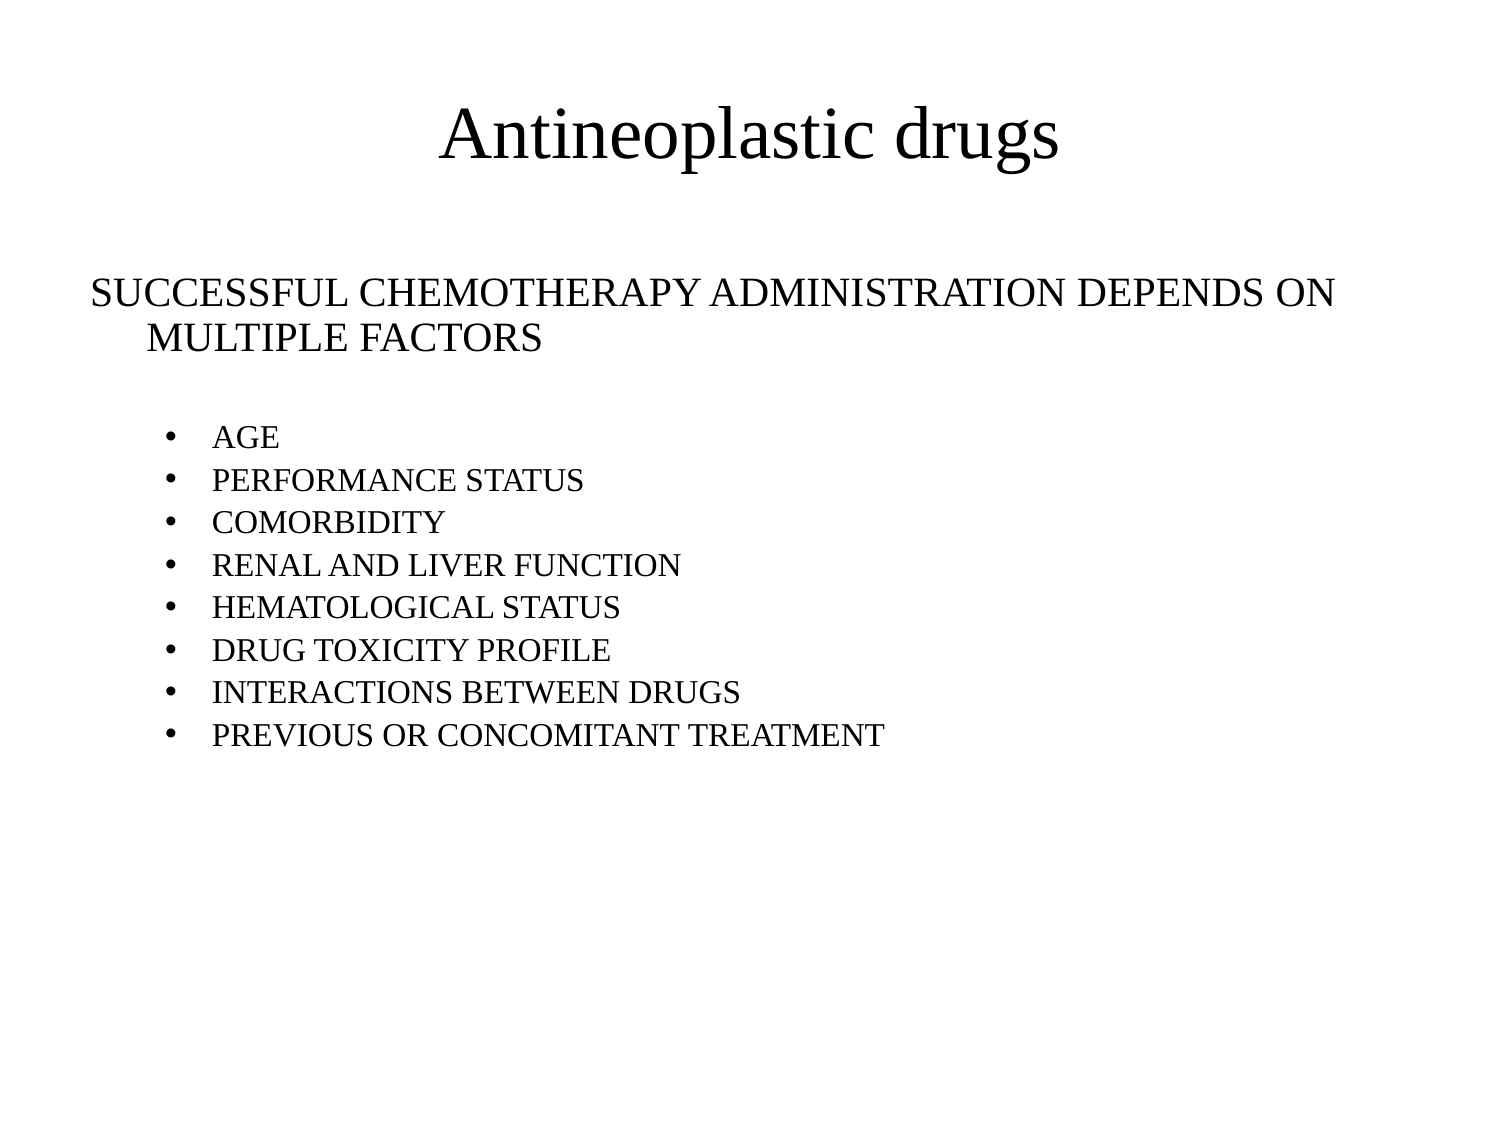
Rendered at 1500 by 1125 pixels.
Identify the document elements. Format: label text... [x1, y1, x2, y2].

title Antineoplastic drugs [75, 45, 1425, 213]
list SUCCESSFUL CHEMOTHERAPY ADMINISTRATION DEPENDS ON MULTIPLE FACTORS AGE PERFORMANCE STATUS COMORBIDITY RENAL AND LIVER FUNCTION HEMATOLOGICAL STATUS DRUG TOXICITY PROFILE INTERACTIONS BETWEEN DRUGS PREVIOUS OR CONCOMITANT TREATMENT [75, 262, 1425, 1005]
